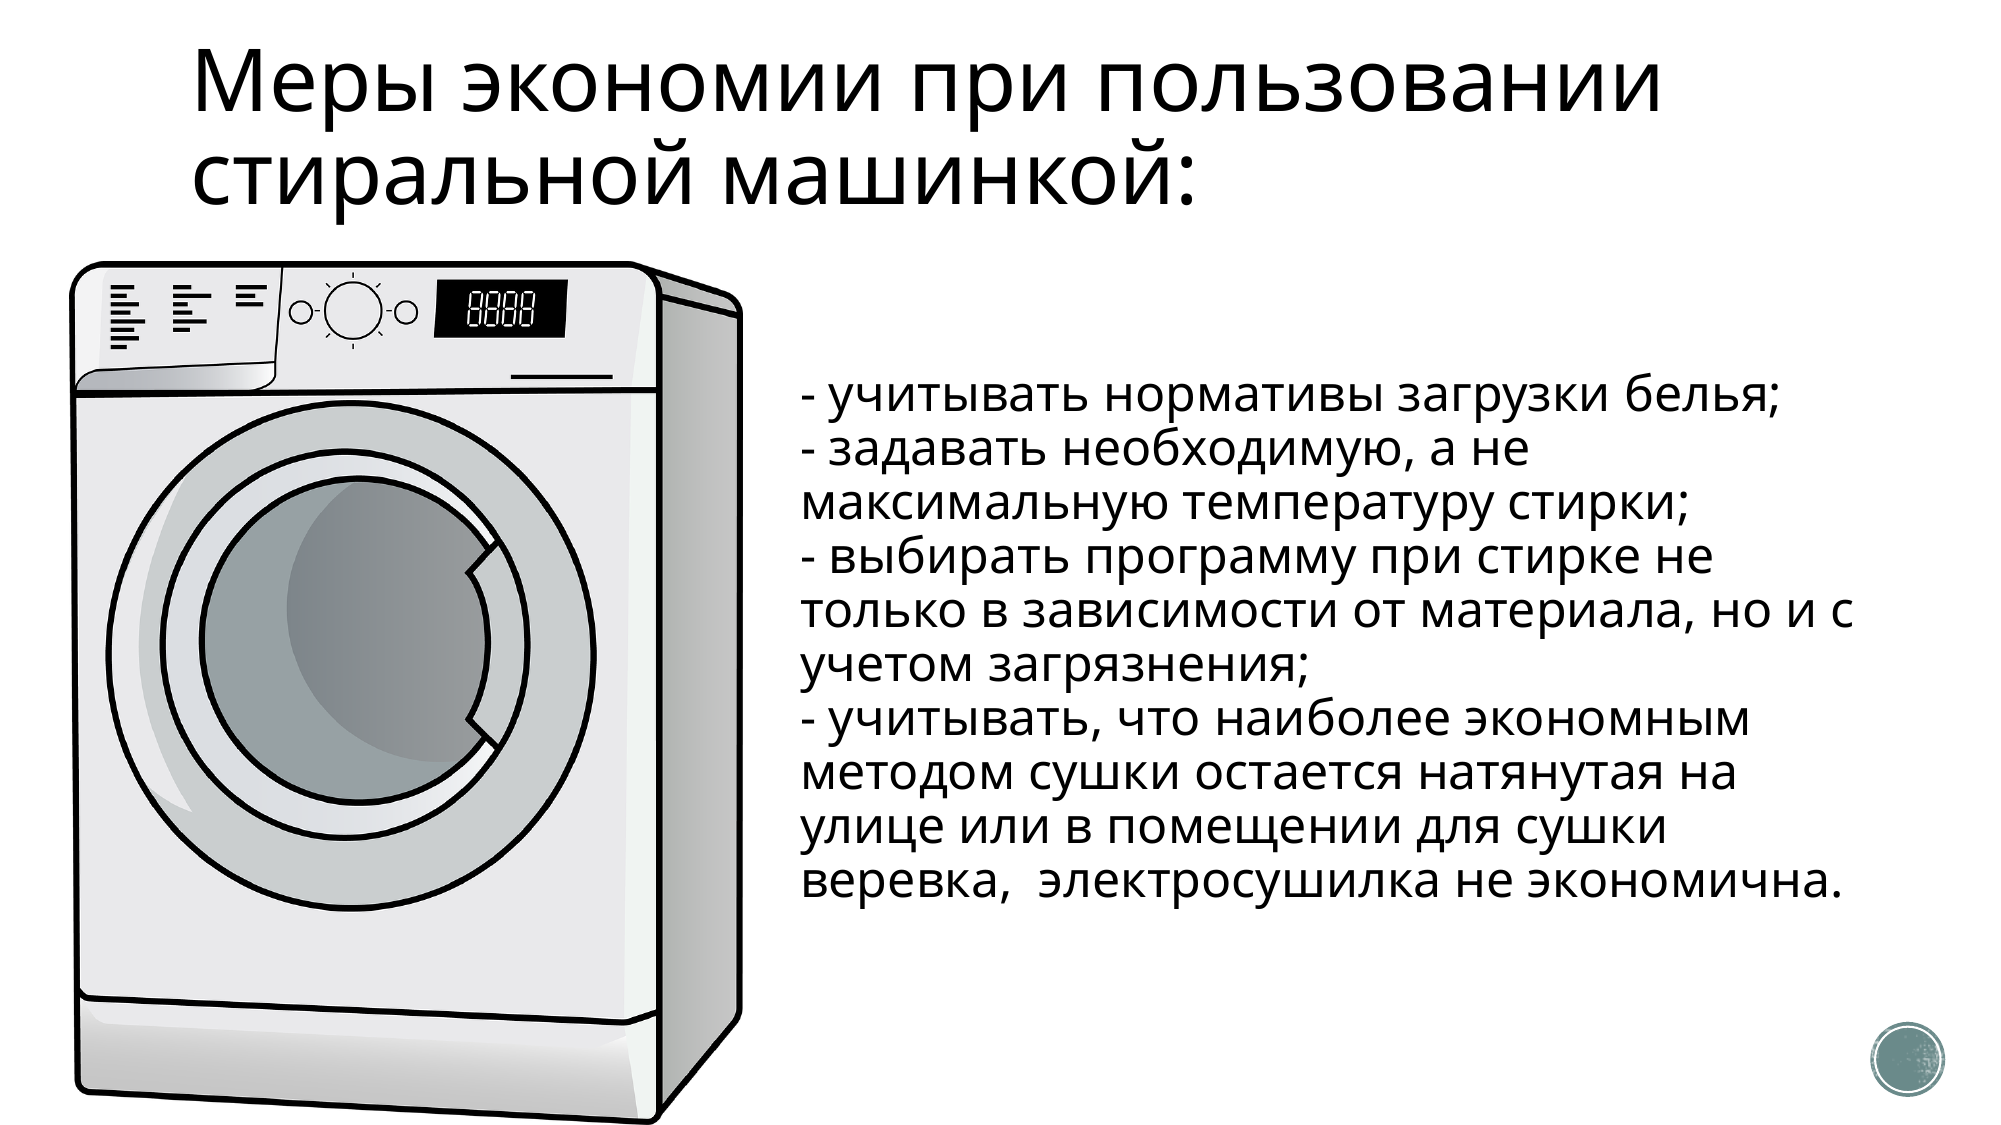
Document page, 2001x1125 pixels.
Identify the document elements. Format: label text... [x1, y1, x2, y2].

list - учитывать нормативы загрузки белья; - задавать необходимую, а не максимальную температуру стирки; - выбирать программу при стирке не только в зависимости от материала, но и с учетом загрязнения; - учитывать, что наиболее экономным методом сушки остается натянутая на улице или в помещении для сушки веревка, электросушилка не экономична. [784, 361, 1872, 1026]
title Меры экономии при пользовании стиральной машинкой: [175, 0, 1826, 262]
picture [69, 261, 743, 1125]
